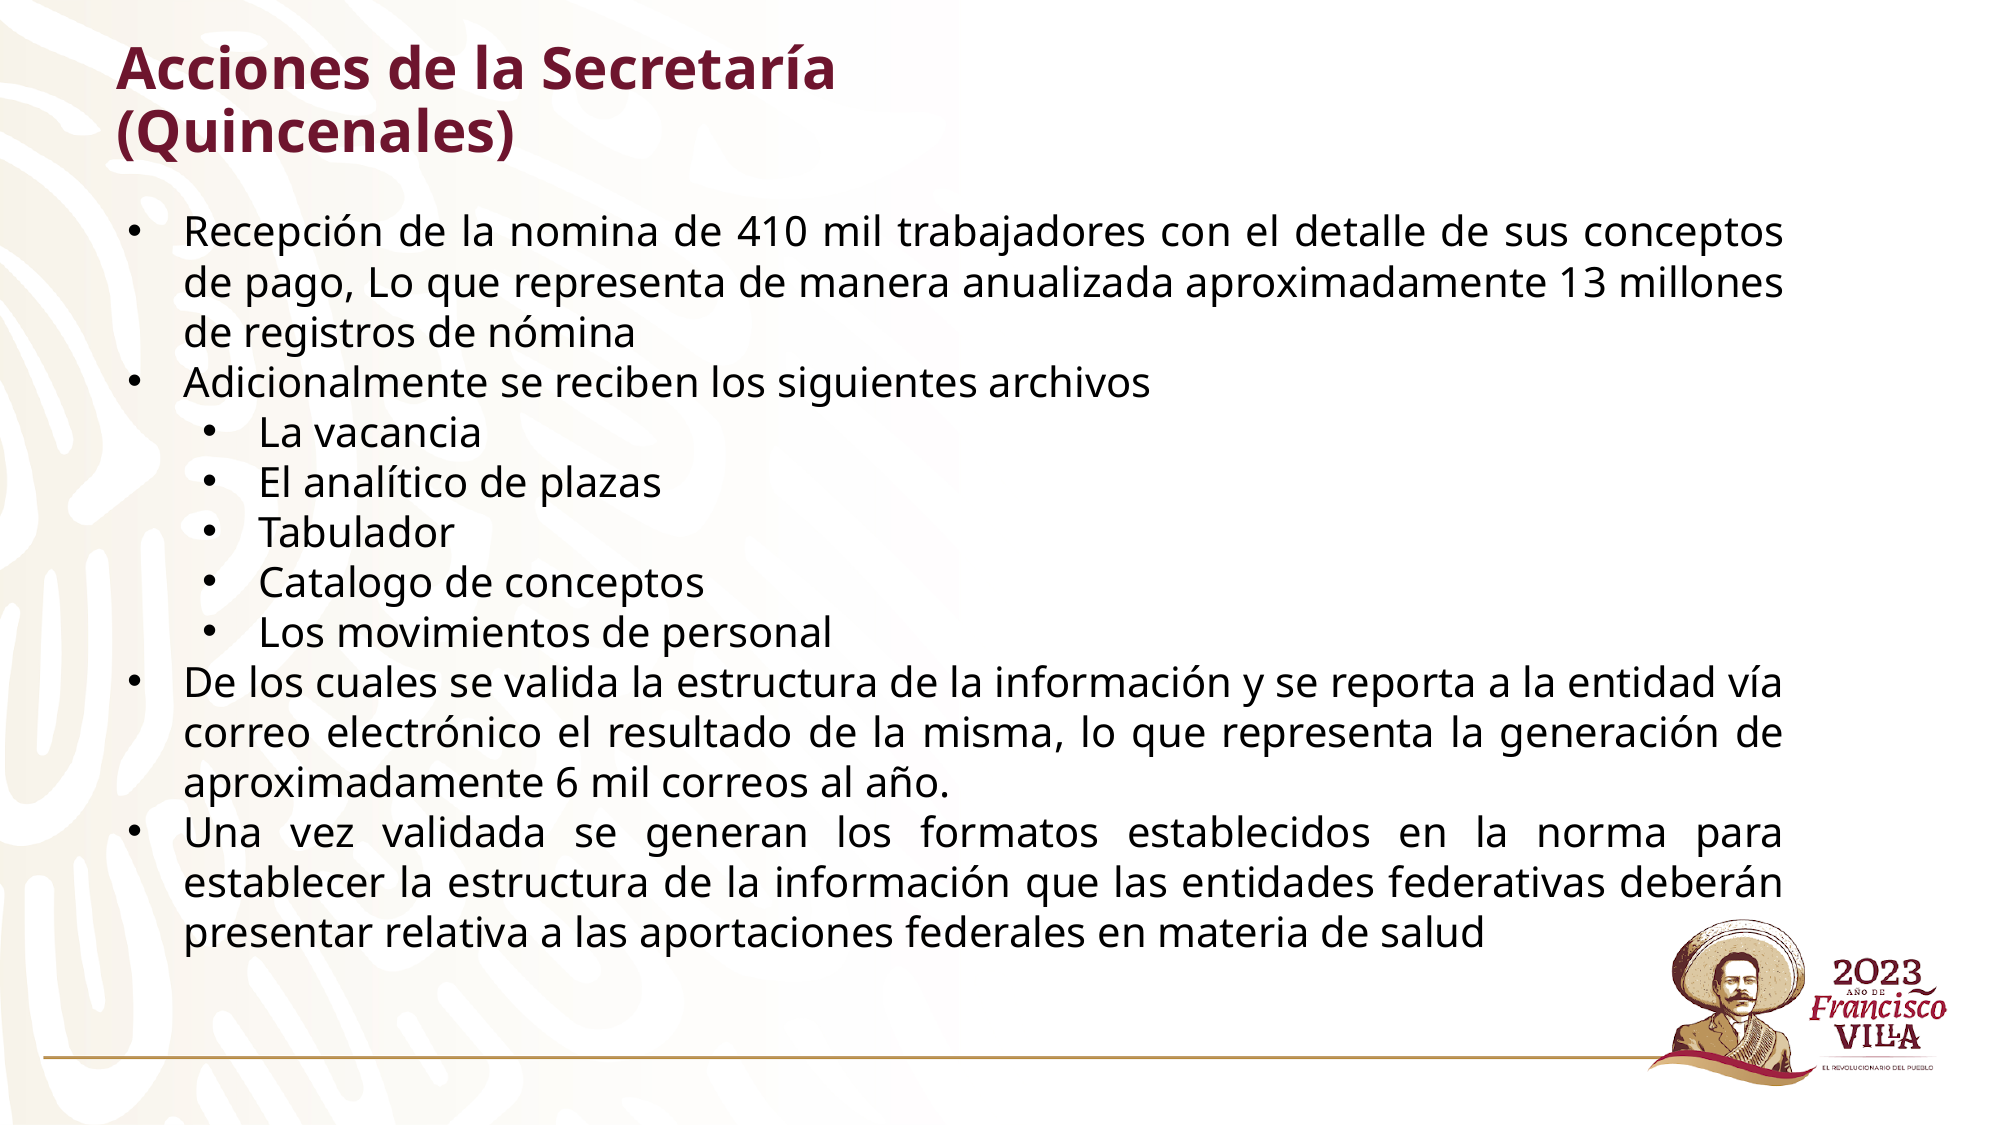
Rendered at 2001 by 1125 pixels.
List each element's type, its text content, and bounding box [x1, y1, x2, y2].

title Acciones de la Secretaría (Quincenales) [100, 73, 1775, 173]
text_box Recepción de la nomina de 410 mil trabajadores con el detalle de sus conceptos de pago, Lo que representa de manera anualizada aproximadamente 13 millones de registros de nómina Adicionalmente se reciben los siguientes archivos La vacancia El analítico de plazas Tabulador Catalogo de conceptos Los movimientos de personal De los cuales se valida la estructura de la información y se reporta a la entidad vía correo electrónico el resultado de la misma, lo que representa la generación de aproximadamente 6 mil correos al año. Una vez validada se generan los formatos establecidos en la norma para establecer la estructura de la información que las entidades federativas deberán presentar relativa a las aportaciones federales en materia de salud [112, 197, 1800, 963]
picture [0, 0, 2001, 1125]
